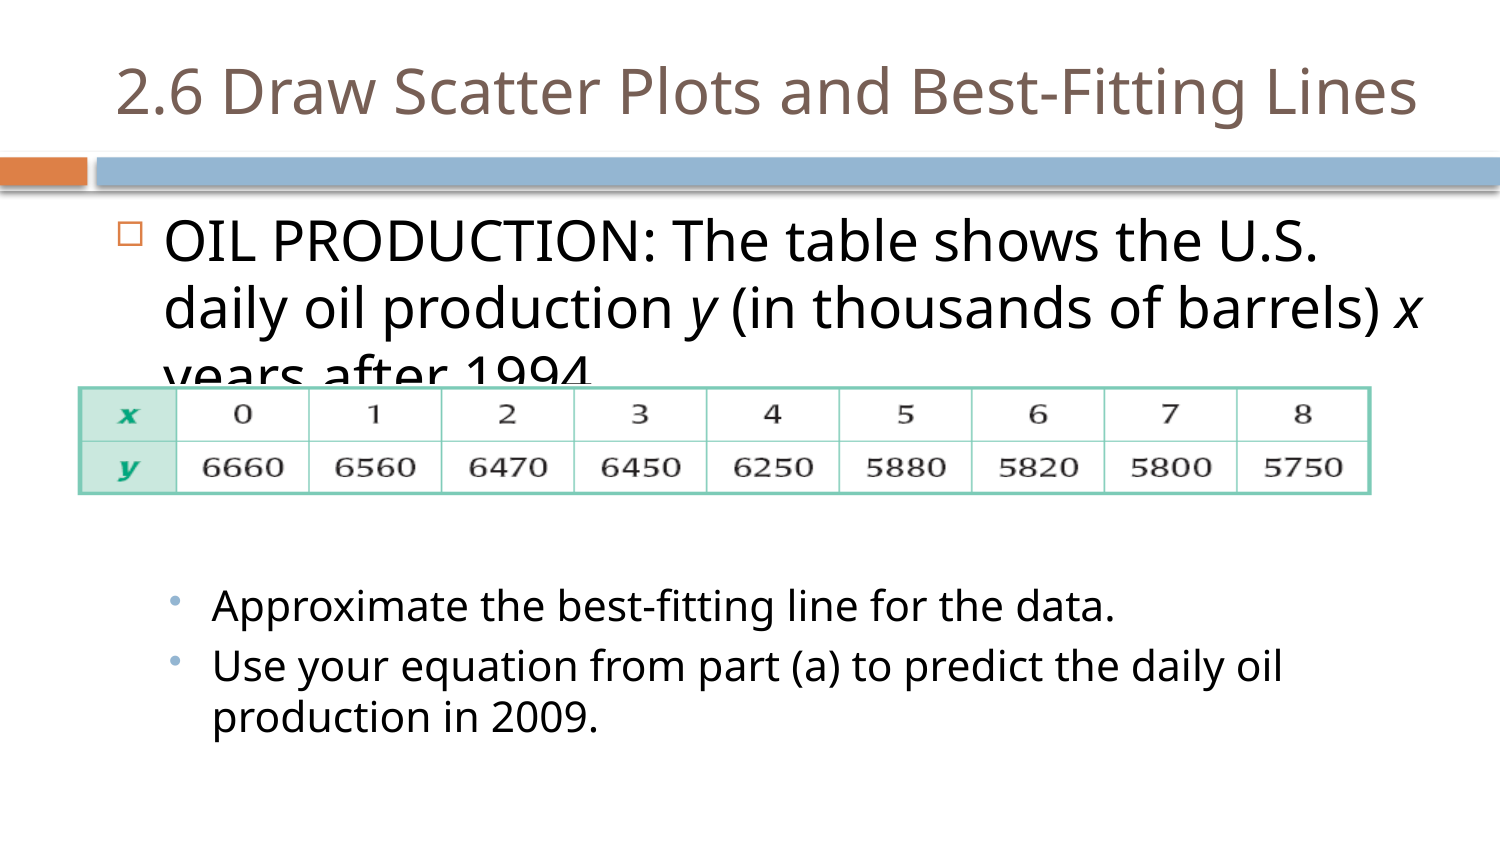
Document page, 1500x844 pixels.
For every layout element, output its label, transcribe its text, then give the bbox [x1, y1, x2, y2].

title 2.6 Draw Scatter Plots and Best-Fitting Lines [100, 28, 1438, 150]
list OIL PRODUCTION: The table shows the U.S. daily oil production y (in thousands of barrels) x years after 1994. Approximate the best-fitting line for the data. Use your equation from part (a) to predict the daily oil production in 2009. [100, 196, 1438, 750]
picture [74, 384, 1375, 503]
